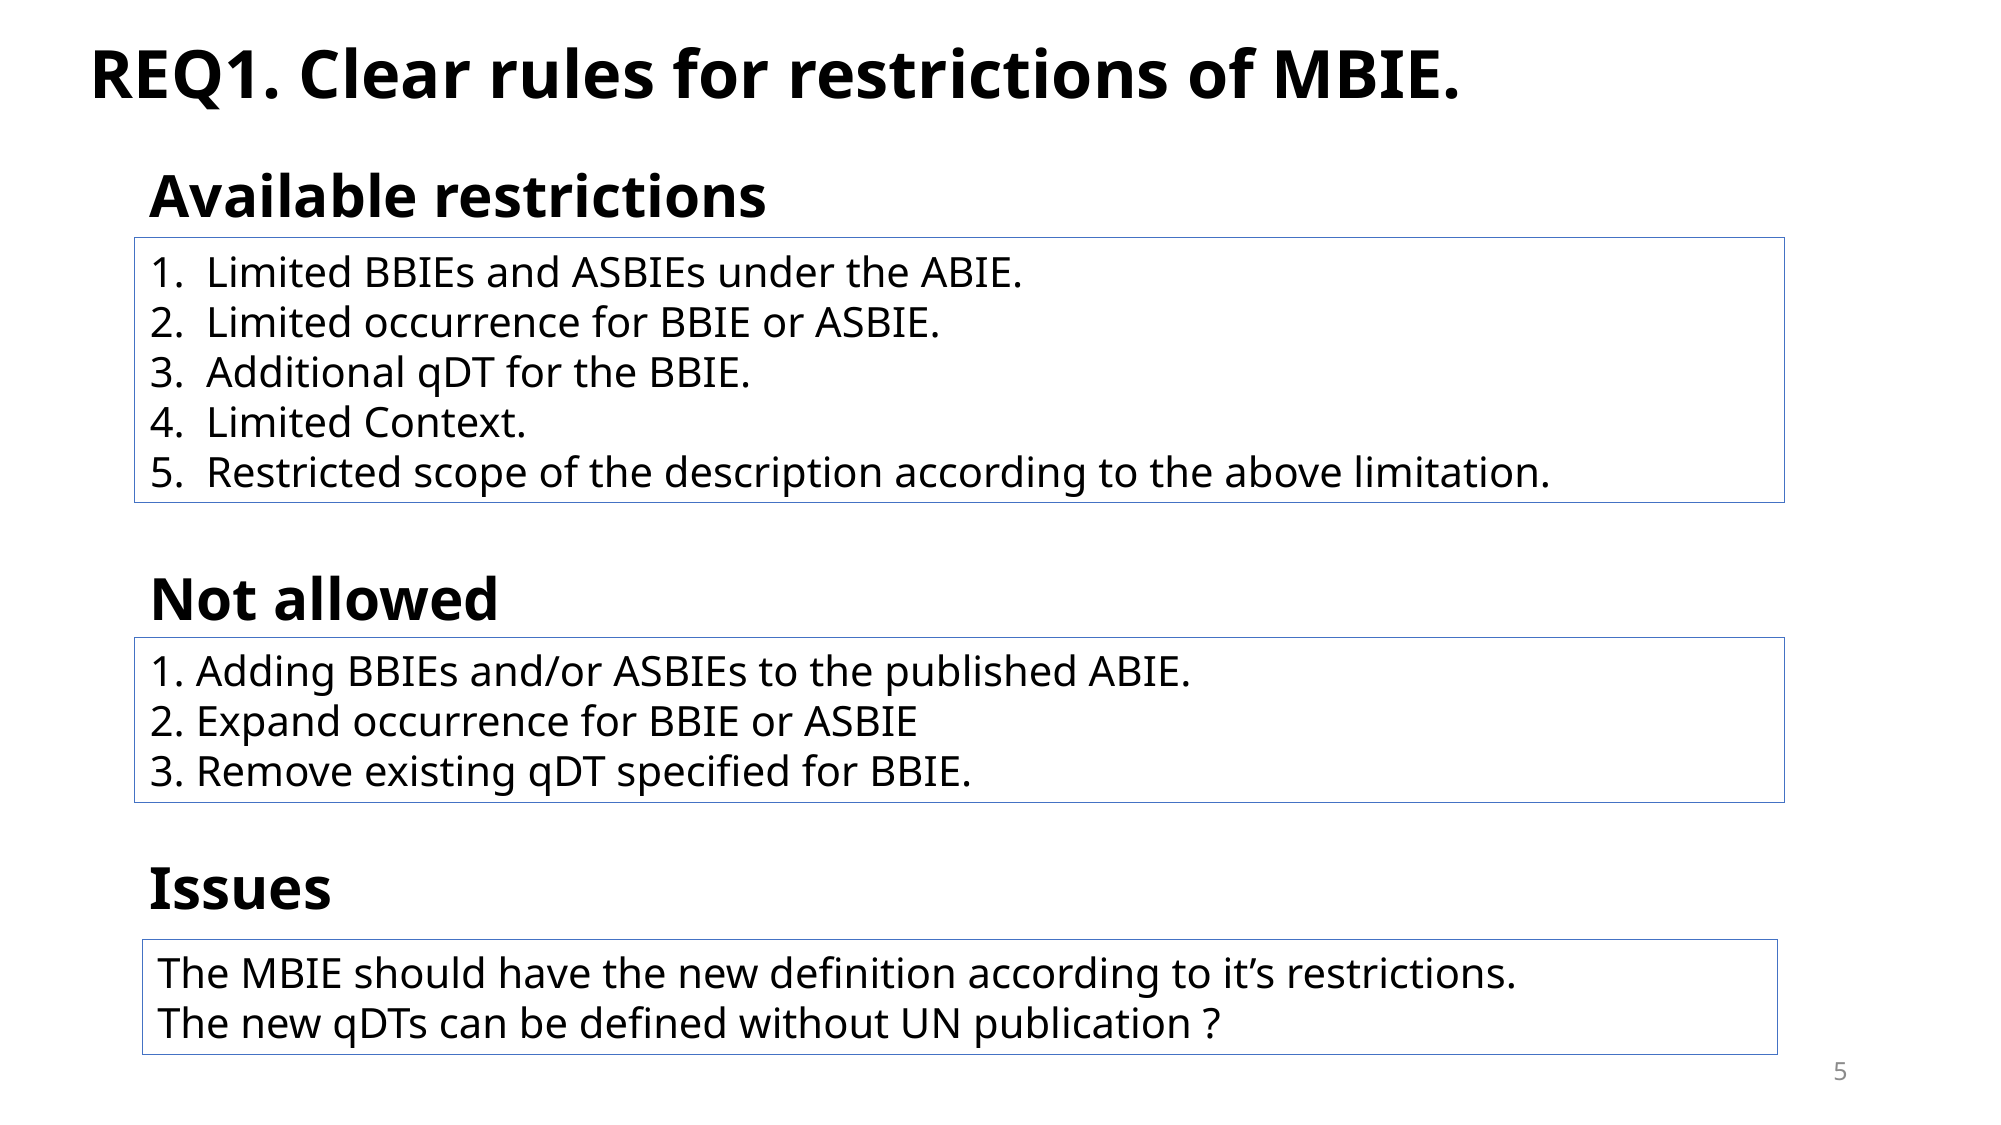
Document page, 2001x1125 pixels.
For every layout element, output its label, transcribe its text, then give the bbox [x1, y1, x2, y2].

text_box Limited BBIEs and ASBIEs under the ABIE. Limited occurrence for BBIE or ASBIE. Additional qDT for the BBIE. Limited Context. Restricted scope of the description according to the above limitation. [134, 237, 1785, 503]
text_box The MBIE should have the new definition according to it’s restrictions. The new qDTs can be defined without UN publication ? [142, 939, 1778, 1055]
text_box 1. Adding BBIEs and/or ASBIEs to the published ABIE. 2. Expand occurrence for BBIE or ASBIE 3. Remove existing qDT specified for BBIE. [134, 637, 1785, 803]
slide_number 5 [1412, 1042, 1863, 1103]
text_box Not allowed [135, 554, 819, 640]
text_box Issues [135, 843, 819, 929]
text_box REQ1. Clear rules for restrictions of MBIE. [0, 24, 1499, 120]
text_box Available restrictions [135, 152, 819, 237]
